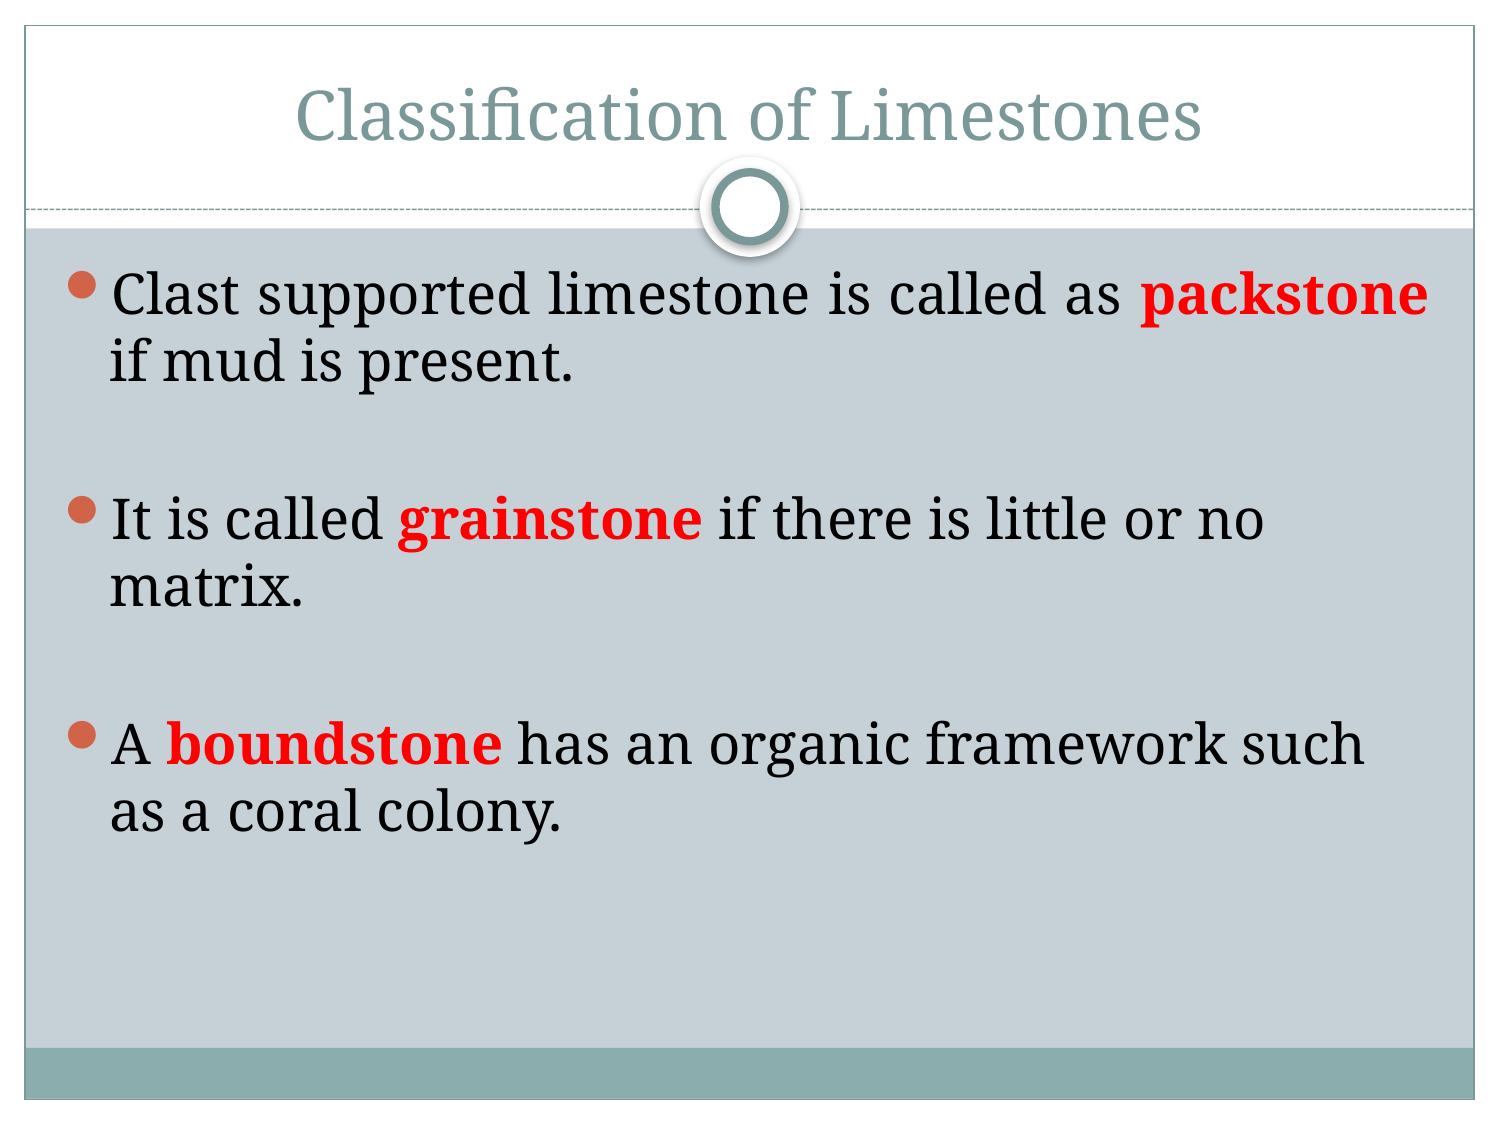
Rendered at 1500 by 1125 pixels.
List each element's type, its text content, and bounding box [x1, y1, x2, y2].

title Classification of Limestones [49, 37, 1450, 162]
list Clast supported limestone is called as packstone if mud is present. It is called grainstone if there is little or no matrix. A boundstone has an organic framework such as a coral colony. [49, 250, 1445, 1001]
